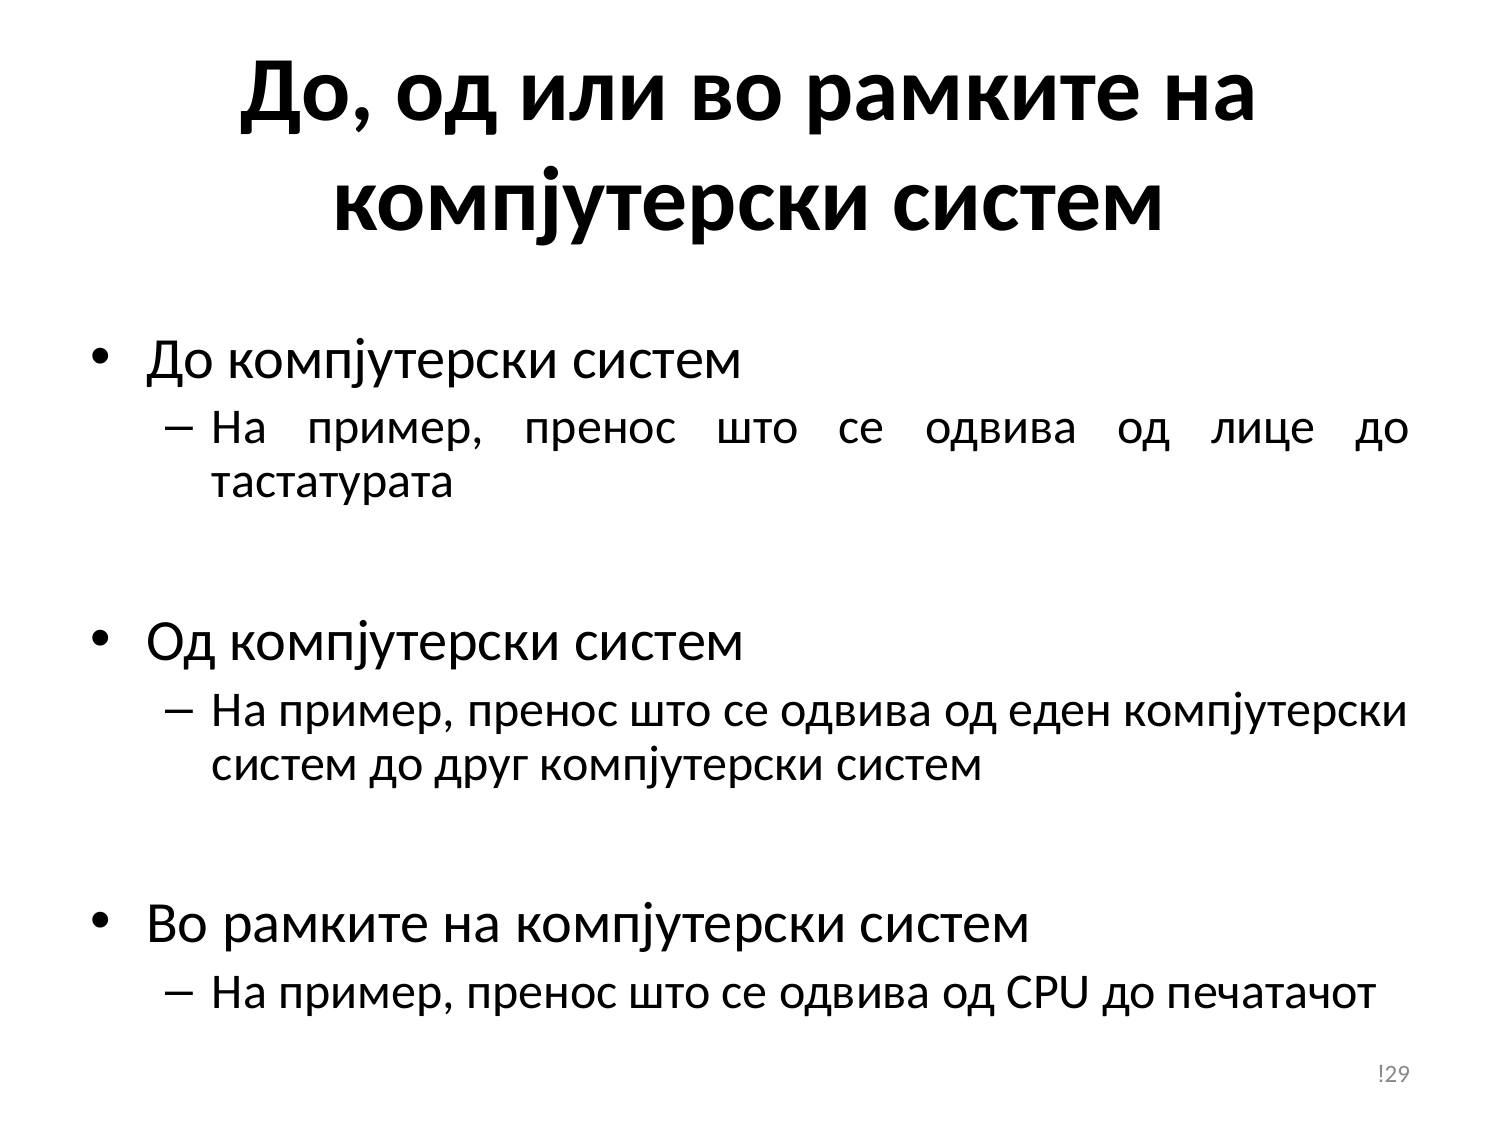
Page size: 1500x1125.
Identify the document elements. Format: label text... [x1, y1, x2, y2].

list До компјутерски систем На пример, пренос што се одвива од лице до тастатурата Од компјутерски систем На пример, пренос што се одвива од еден компјутерски систем до друг компјутерски систем Во рамките на компјутерски систем На пример, пренос што се одвива од CPU до печатачот [75, 320, 1425, 1011]
title До, од или во рамките на компјутерски систем [0, 45, 1500, 233]
slide_number !29 [1074, 1042, 1425, 1103]
